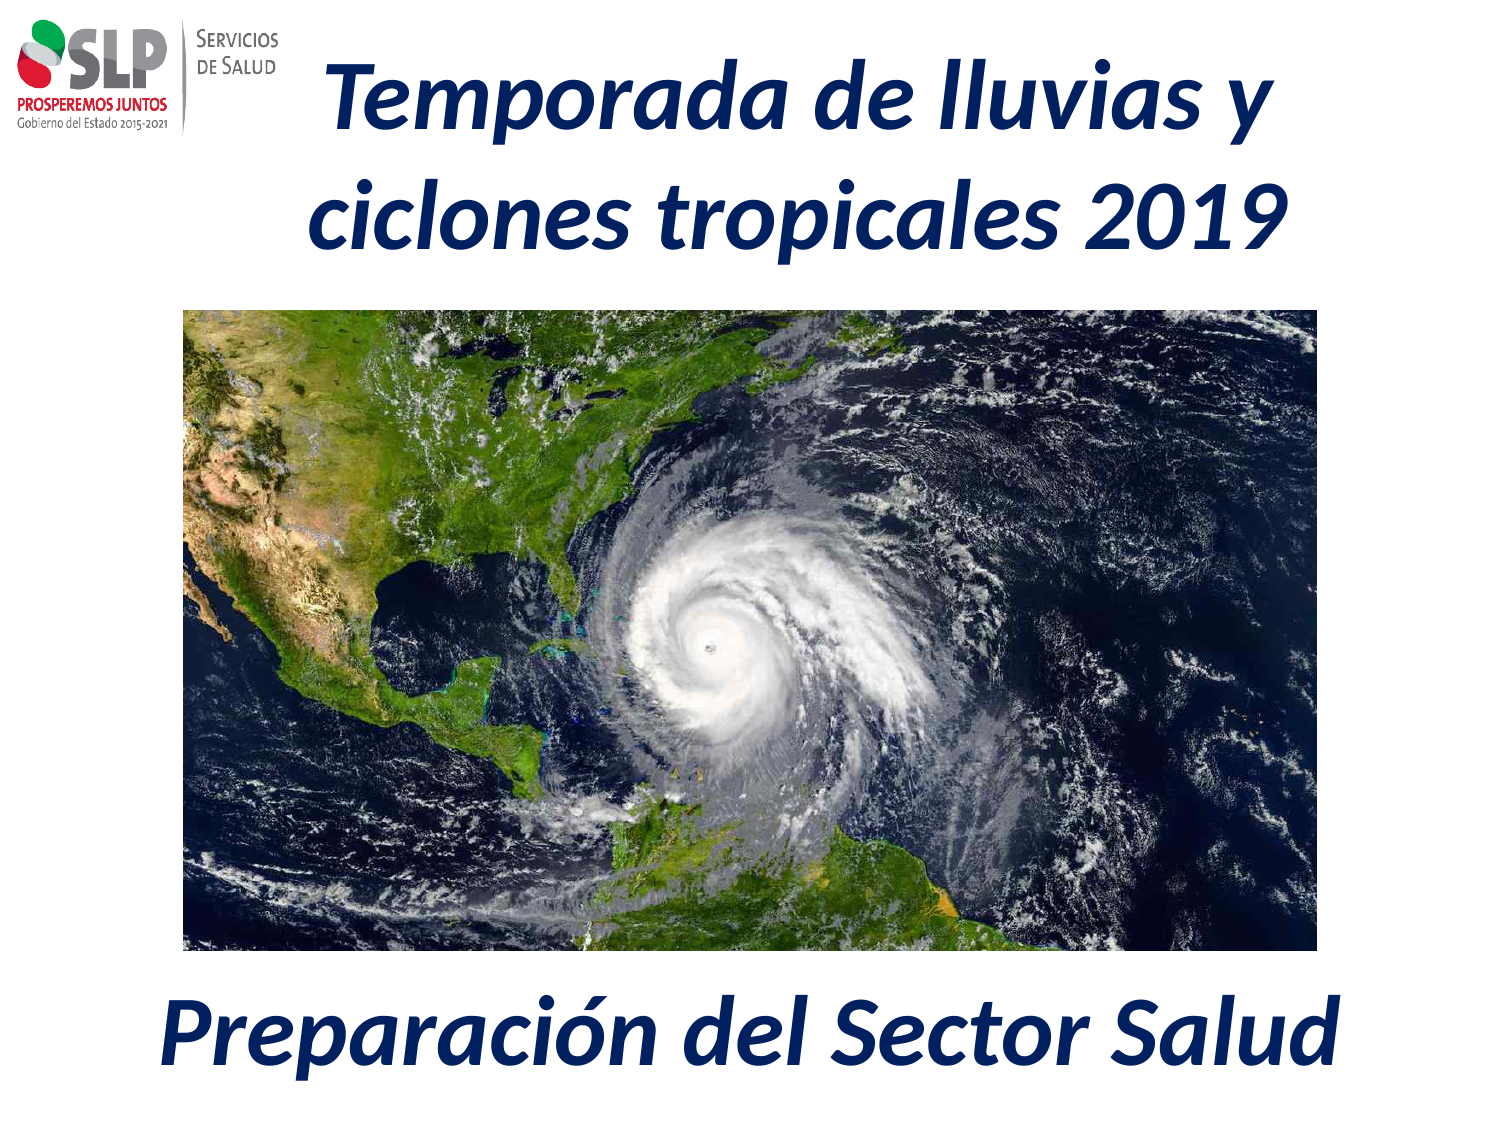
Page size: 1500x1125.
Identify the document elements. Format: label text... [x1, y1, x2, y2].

picture [182, 310, 1318, 951]
text_box Preparación del Sector Salud [100, 957, 1400, 1093]
text_box Temporada de lluvias y ciclones tropicales 2019 [147, 22, 1447, 278]
picture [17, 18, 278, 138]
